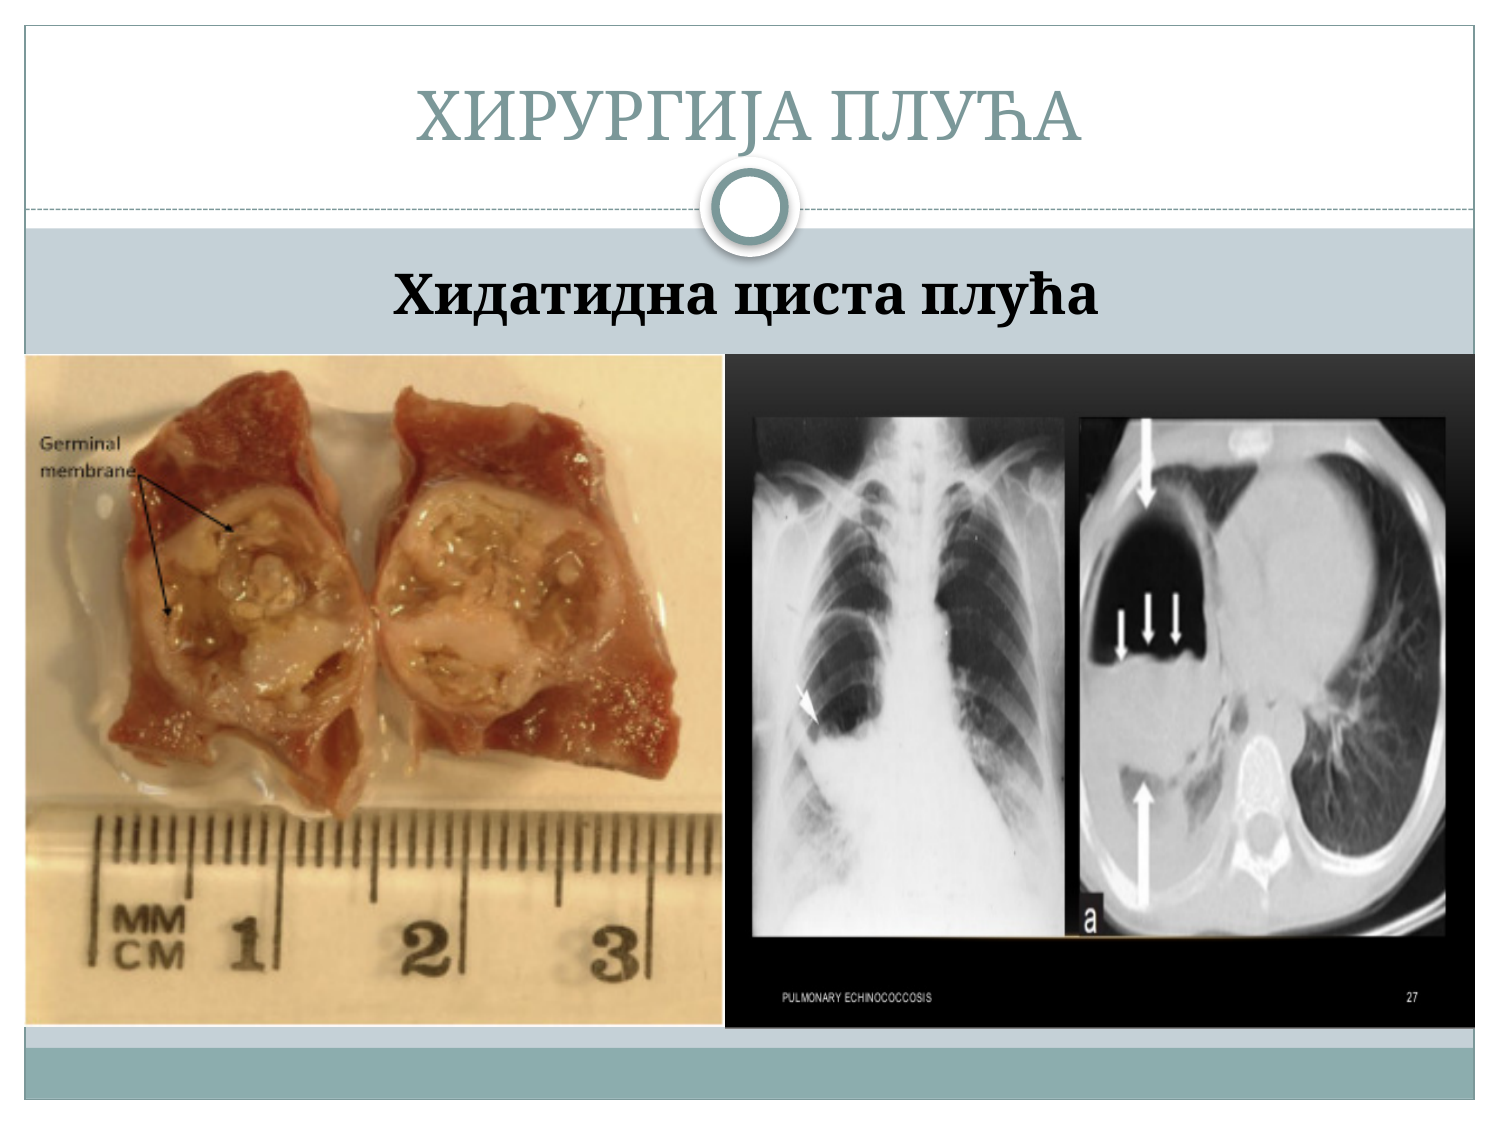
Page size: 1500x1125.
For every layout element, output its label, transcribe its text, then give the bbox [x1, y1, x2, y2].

title ХИРУРГИЈА ПЛУЋА [49, 37, 1450, 162]
picture [24, 353, 1476, 1030]
list Хидатидна циста плућа [49, 250, 1445, 352]
